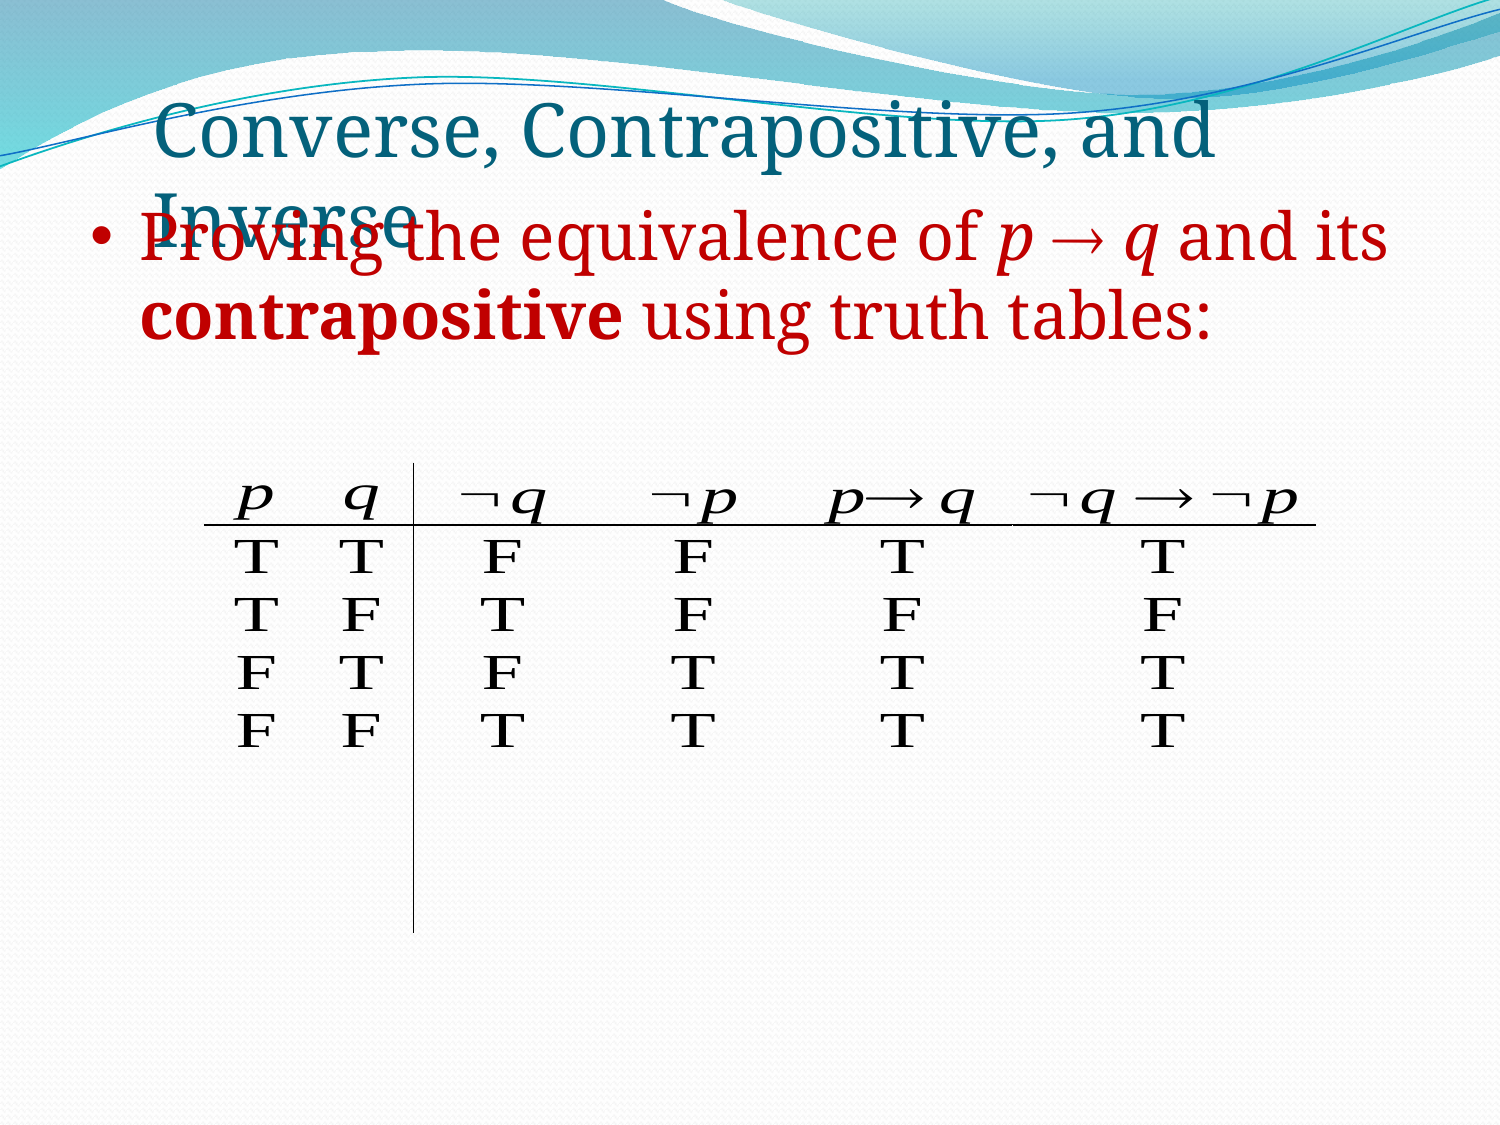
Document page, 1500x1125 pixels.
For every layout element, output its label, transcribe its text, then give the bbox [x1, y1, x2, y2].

text_box Converse, Contrapositive, and Inverse [137, 74, 1399, 187]
text_box Proving the equivalence of p  q and its contrapositive using truth tables: [74, 187, 1425, 413]
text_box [187, 462, 1364, 951]
